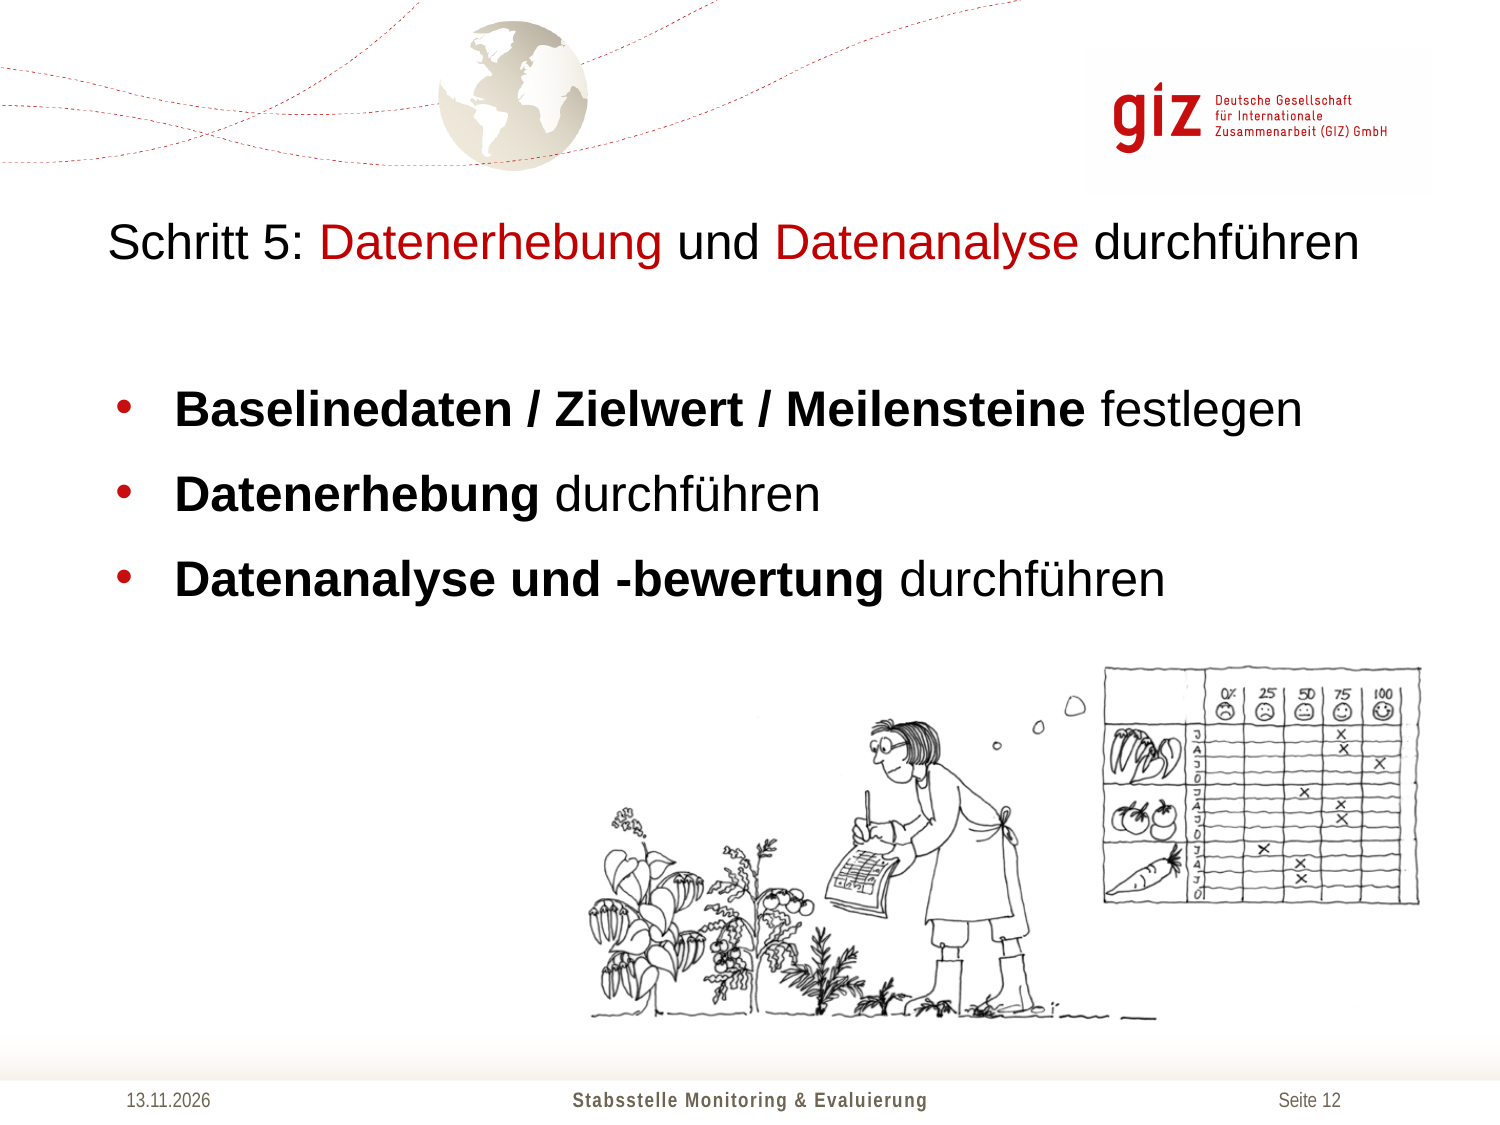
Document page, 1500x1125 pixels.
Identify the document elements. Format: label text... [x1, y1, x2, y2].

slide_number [111, 1079, 325, 1121]
picture [0, 0, 1500, 194]
footer Stabsstelle Monitoring & Evaluierung [469, 1079, 1031, 1121]
list Baselinedaten / Zielwert / Meilensteine festlegen Datenerhebung durchführen Datenanalyse und -bewertung durchführen [100, 368, 1377, 1021]
picture [0, 657, 1500, 1081]
title Schritt 5: Datenerhebung und Datenanalyse durchführen [92, 171, 1386, 274]
